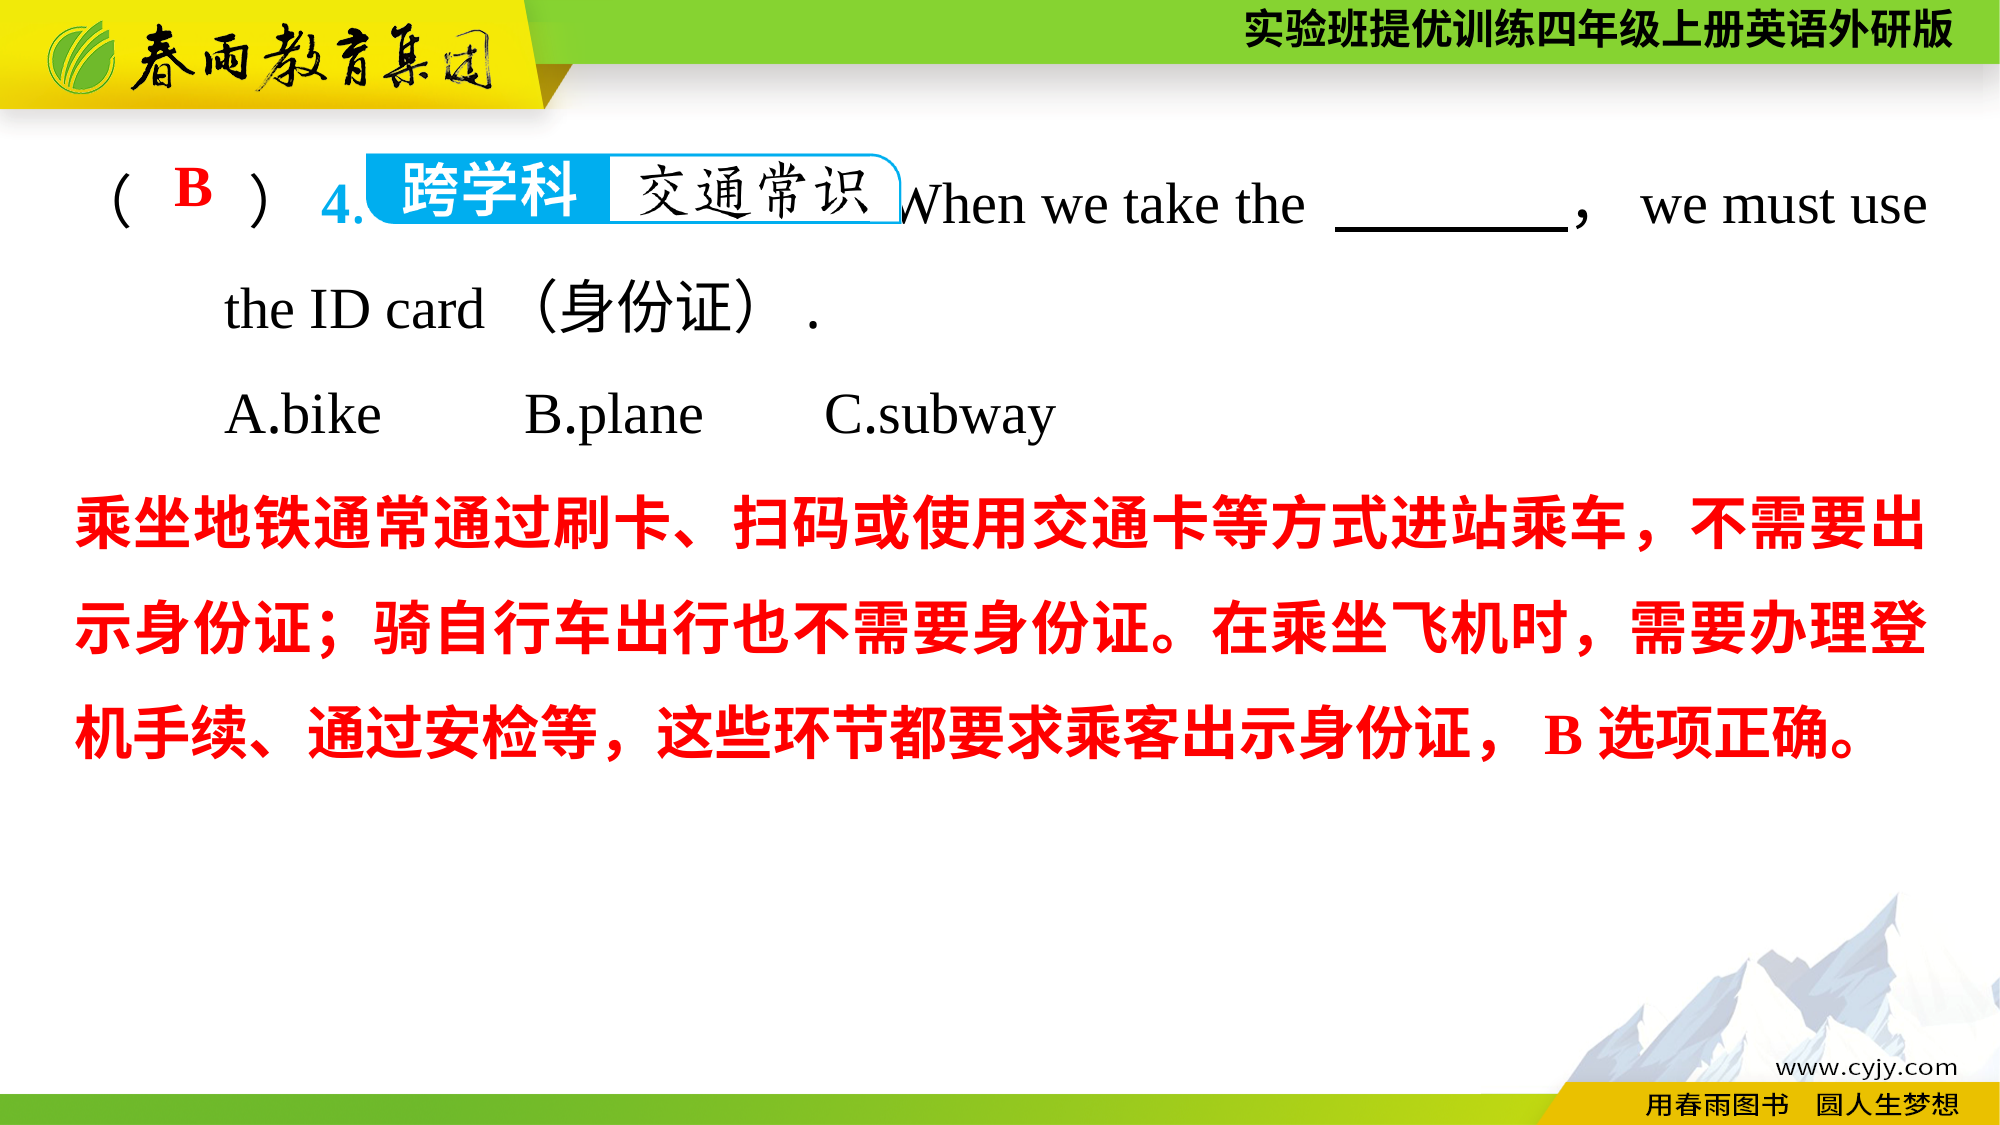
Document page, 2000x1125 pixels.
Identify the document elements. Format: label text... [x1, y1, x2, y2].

list （ ）4. When we take the ，we must use the ID card（身份证）. A.bike B.plane C.subway [59, 122, 1944, 443]
picture [0, 0, 2000, 1125]
text_box 乘坐地铁通常通过刷卡、扫码或使用交通卡等方式进站乘车，不需要出示身份证；骑自行车出行也不需要身份证。在乘坐飞机时，需要办理登机手续、通过安检等，这些环节都要求乘客出示身份证，B选项正确。 [59, 443, 1944, 774]
text_box B [160, 141, 229, 226]
